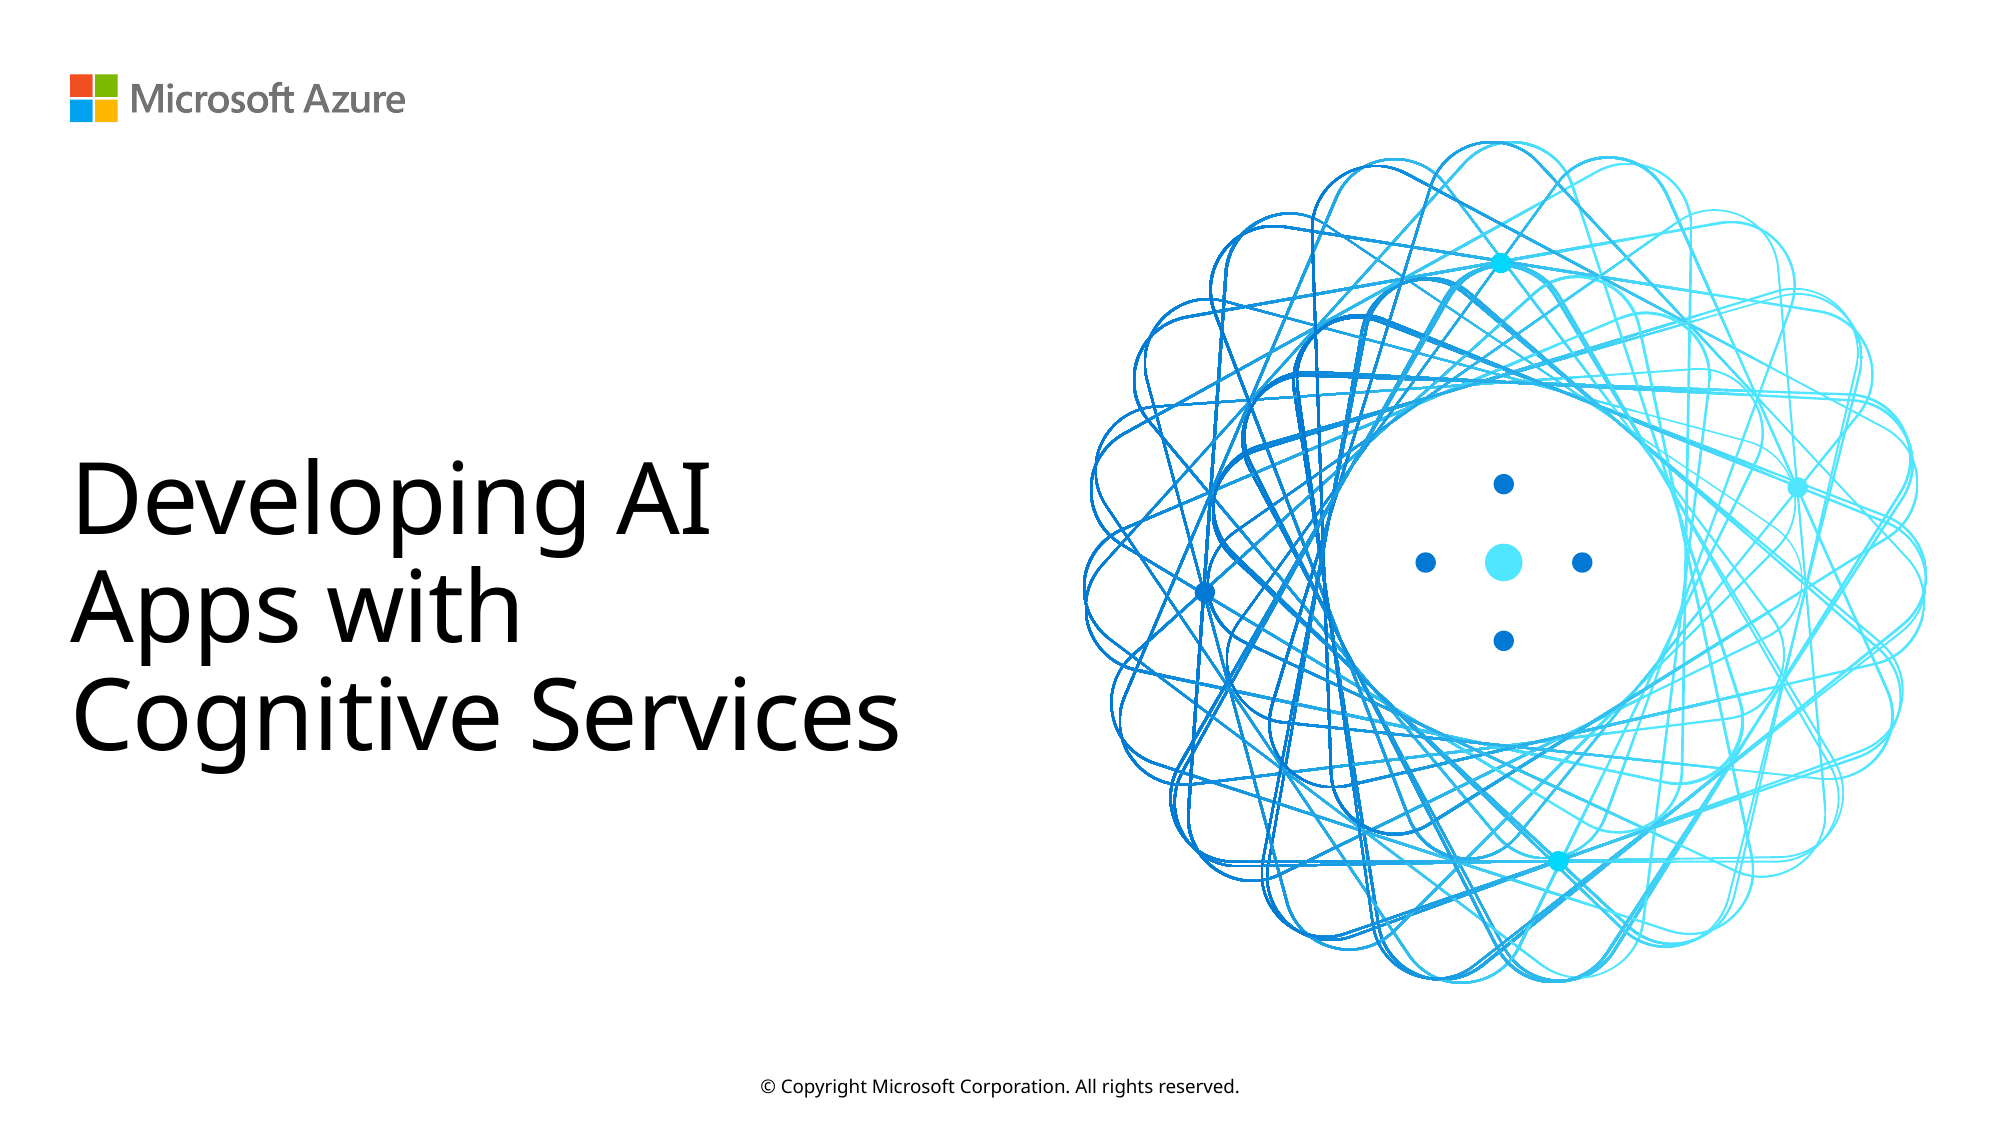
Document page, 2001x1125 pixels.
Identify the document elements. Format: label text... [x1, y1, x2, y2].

title Developing AI Apps with Cognitive Services [70, 344, 961, 803]
picture [22, 26, 455, 170]
